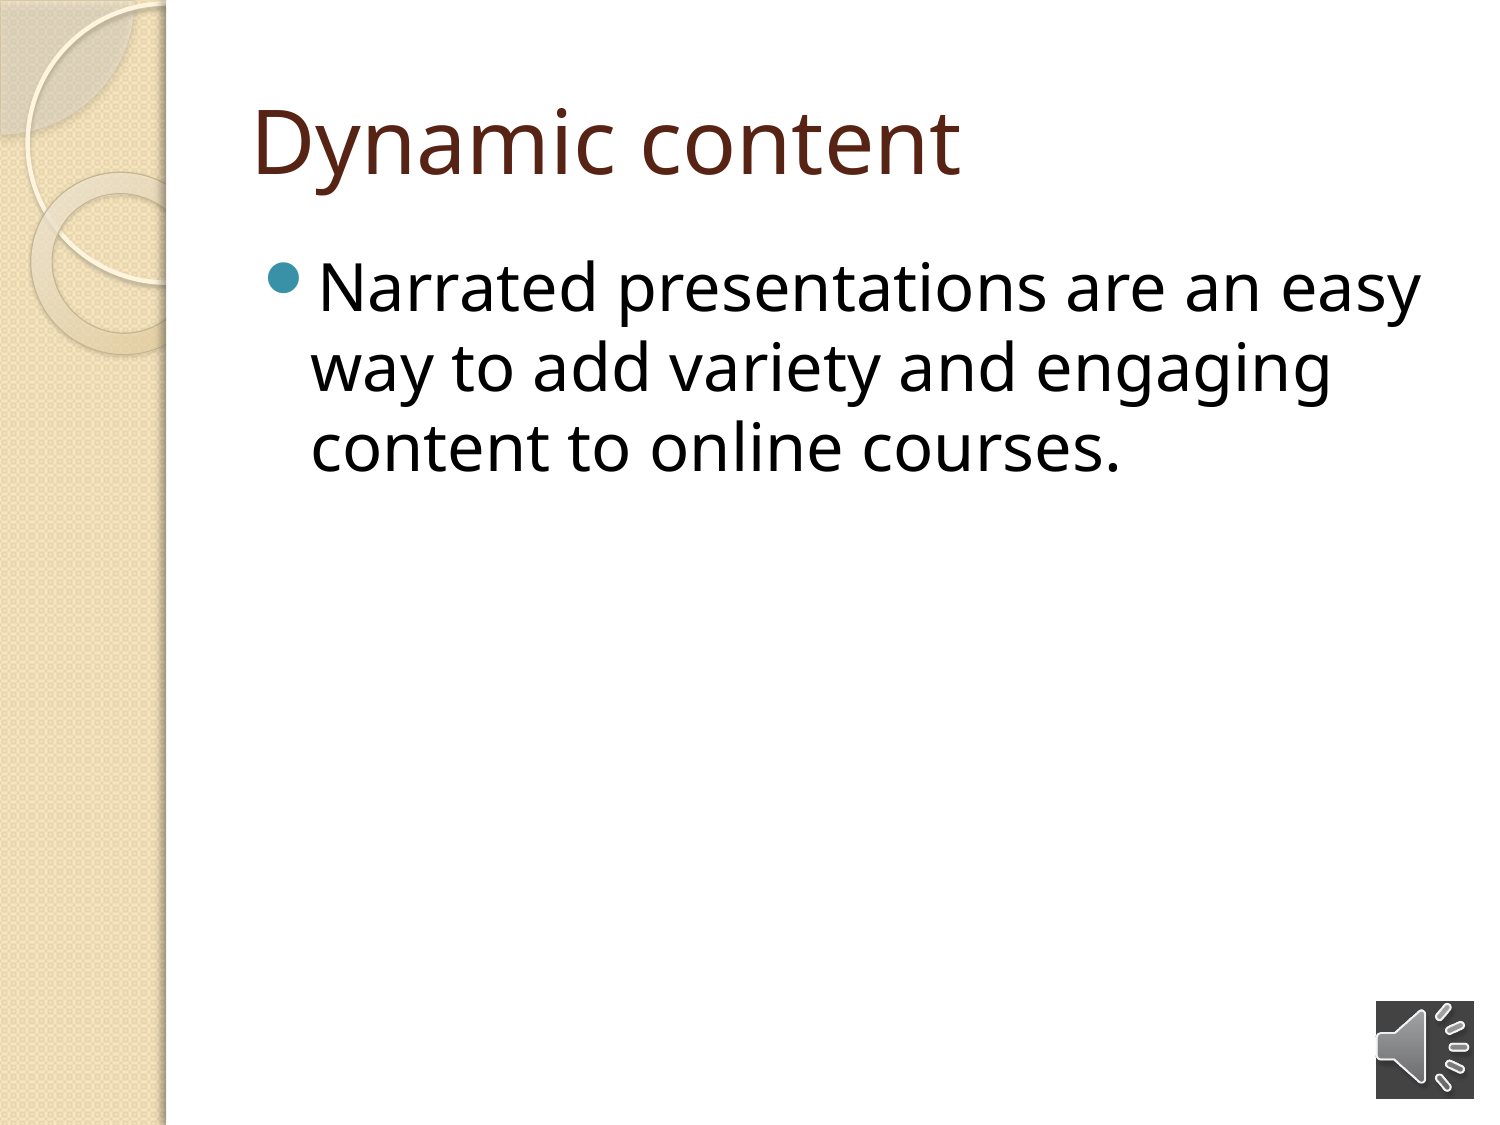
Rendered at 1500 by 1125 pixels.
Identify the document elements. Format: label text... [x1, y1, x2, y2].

list Narrated presentations are an easy way to add variety and engaging content to online courses. [235, 237, 1466, 1025]
title Dynamic content [235, 45, 1466, 233]
picture [1374, 999, 1476, 1101]
